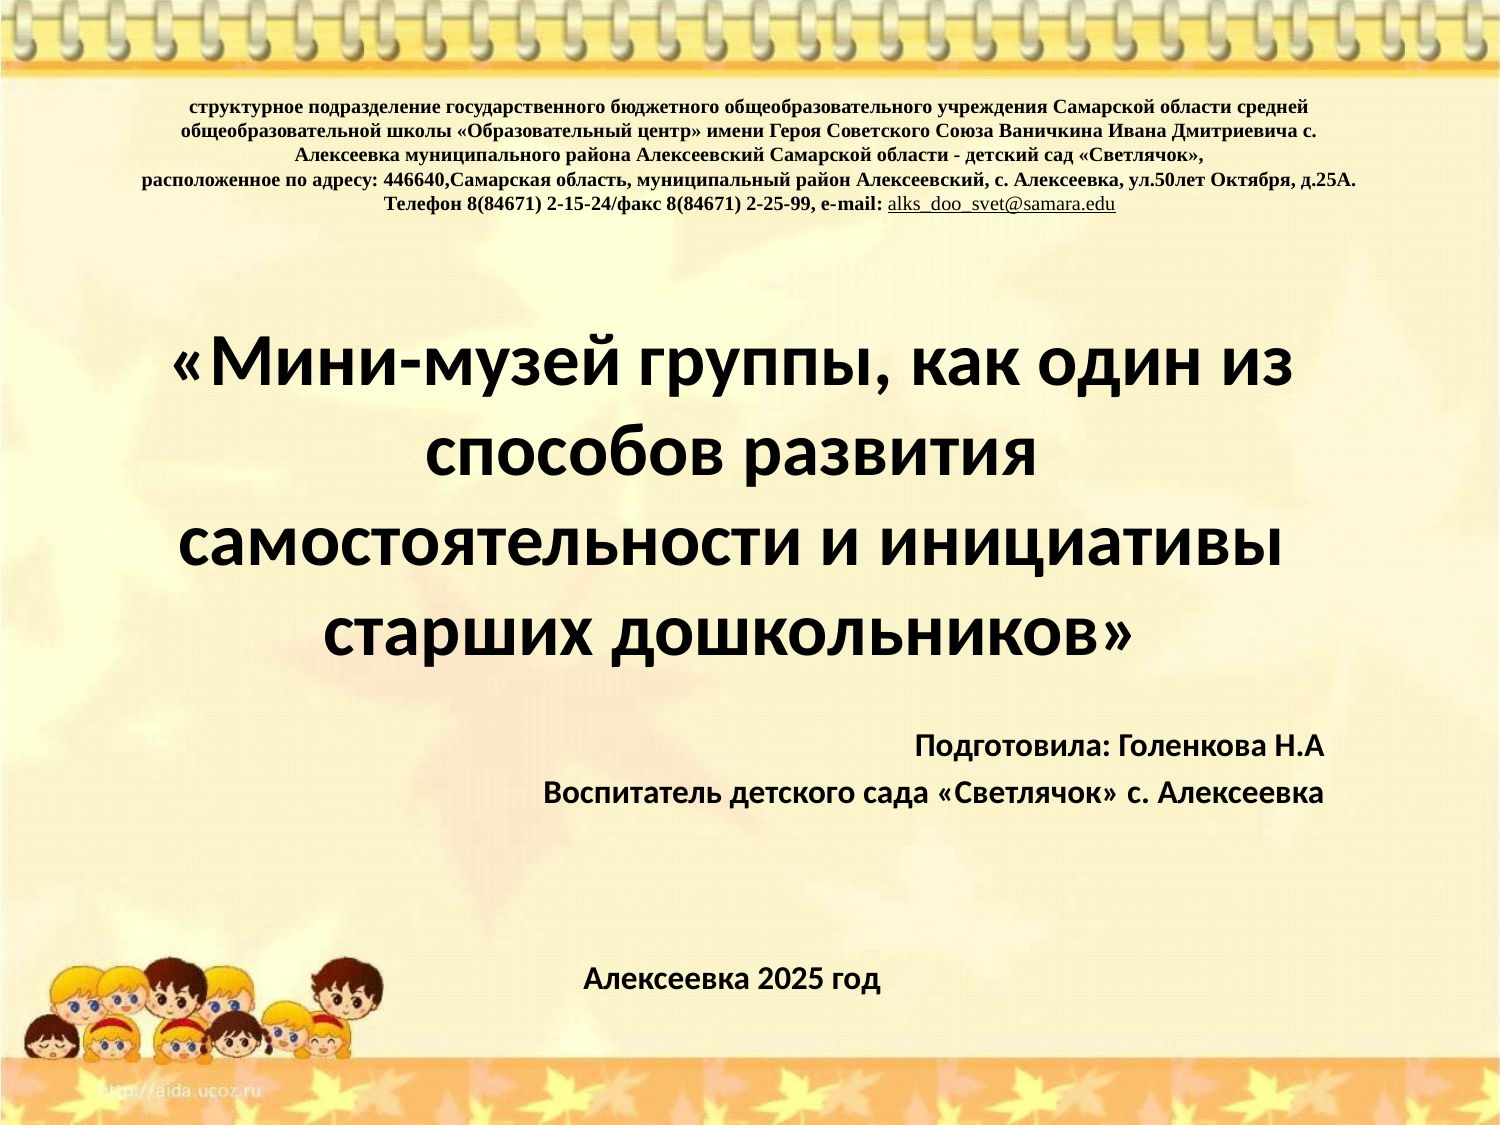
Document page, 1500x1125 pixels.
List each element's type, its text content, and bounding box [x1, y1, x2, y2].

picture [0, 0, 1500, 1125]
subtitle «Мини-музей группы, как один из способов развития самостоятельности и инициативы старших дошкольников» Подготовила: Голенкова Н.А Воспитатель детского сада «Светлячок» с. Алексеевка Алексеевка 2025 год [123, 302, 1341, 1035]
title структурное подразделение государственного бюджетного общеобразовательного учреждения Самарской области средней общеобразовательной школы «Образовательный центр» имени Героя Советского Союза Ваничкина Ивана Дмитриевича с. Алексеевка муниципального района Алексеевский Самарской области - детский сад «Светлячок», расположенное по адресу: 446640,Самарская область, муниципальный район Алексеевский, с. Алексеевка, ул.50лет Октября, д.25А. Телефон 8(84671) 2-15-24/факс 8(84671) 2-25-99, е-mail: alks_doo_svet@samara.edu [112, 78, 1388, 327]
